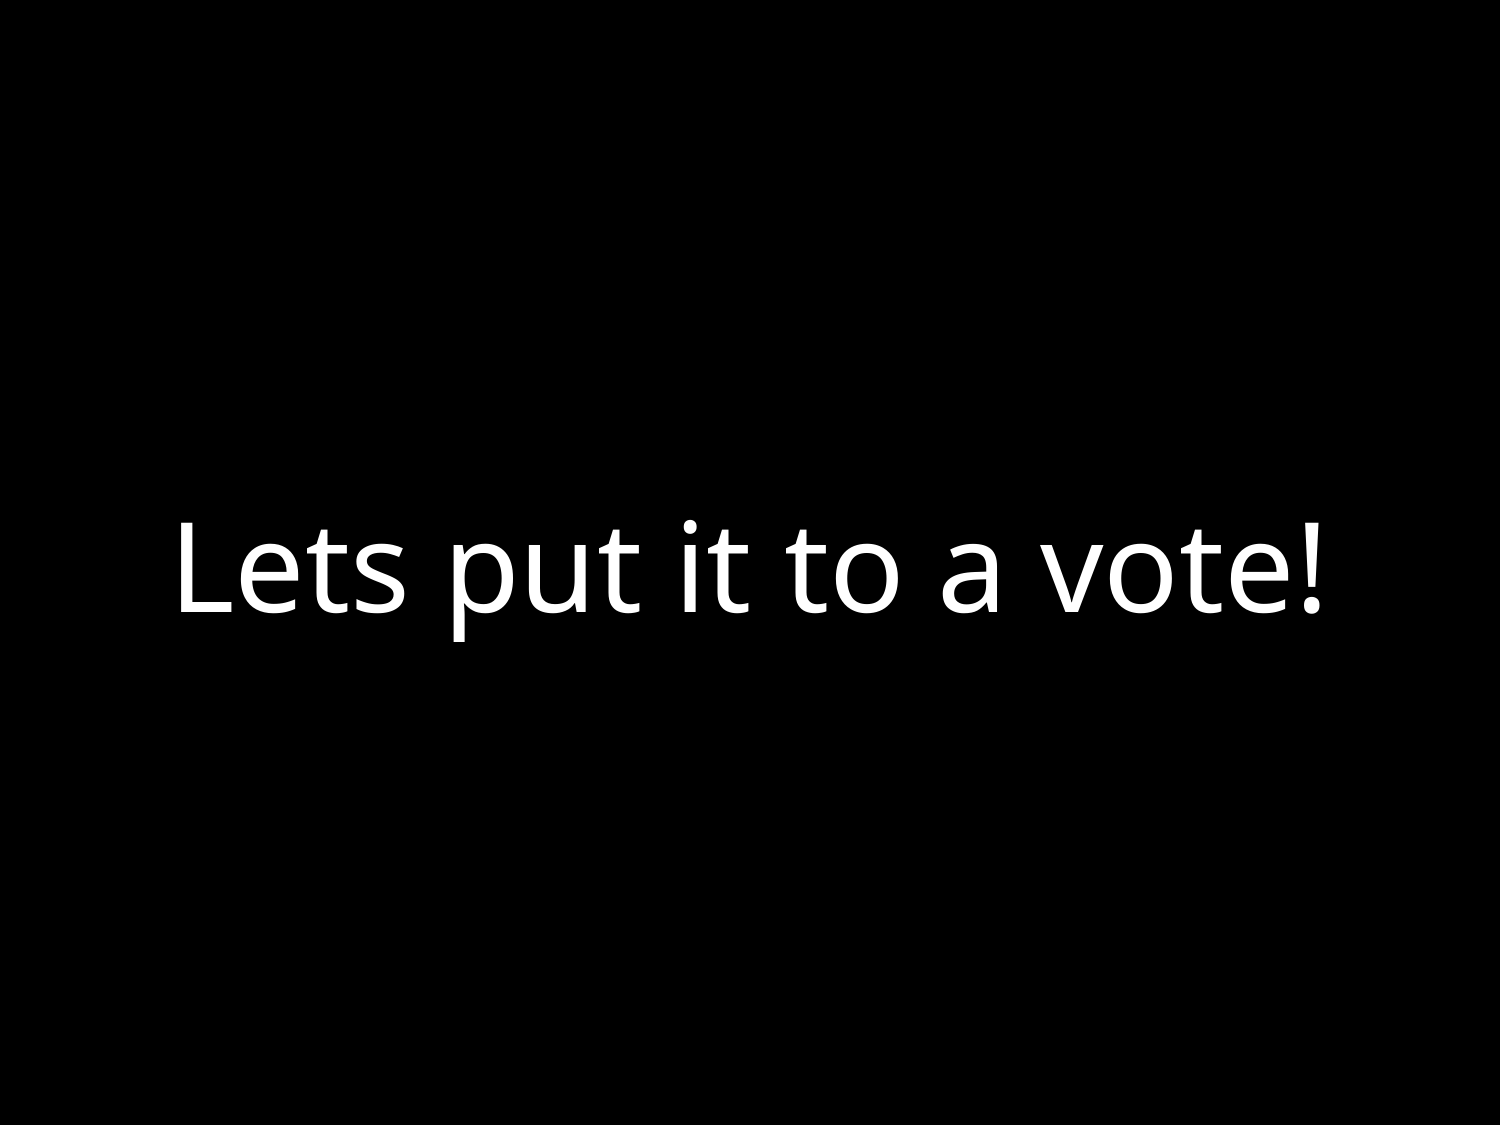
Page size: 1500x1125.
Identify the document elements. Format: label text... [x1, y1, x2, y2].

text_box Lets put it to a vote! [0, 0, 1500, 1125]
